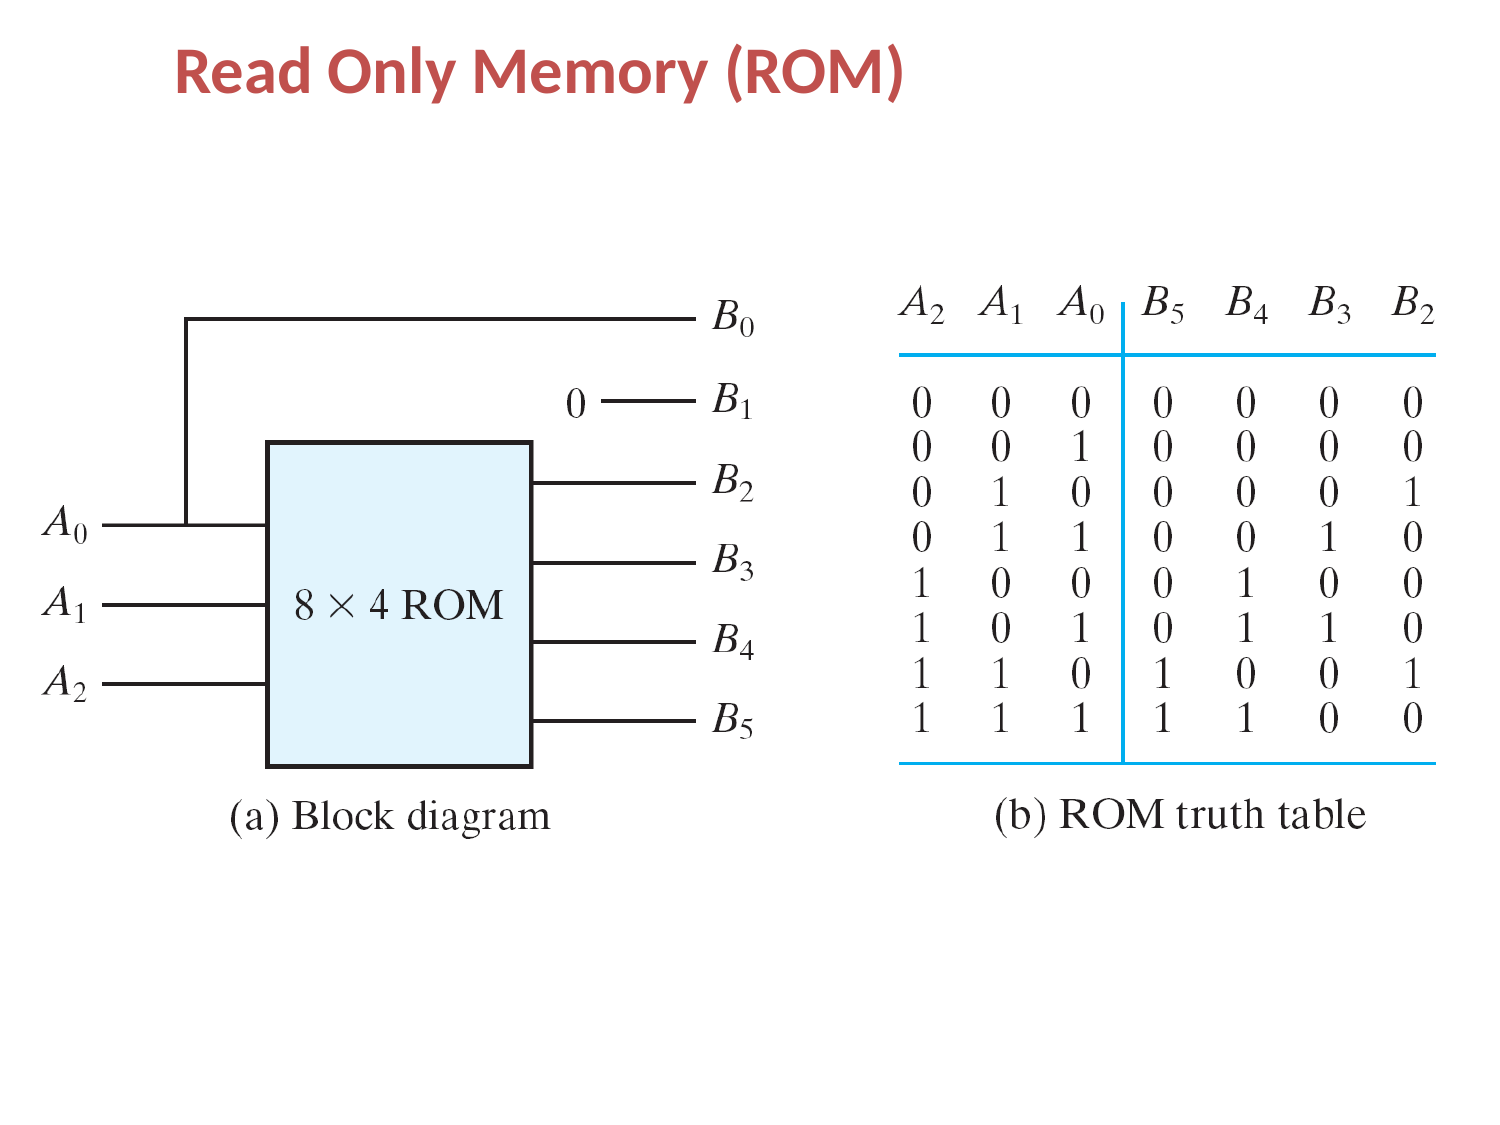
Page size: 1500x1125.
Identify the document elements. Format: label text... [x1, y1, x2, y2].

text_box Read Only Memory (ROM) [159, 31, 1459, 109]
picture [878, 273, 1455, 839]
picture [37, 287, 759, 845]
